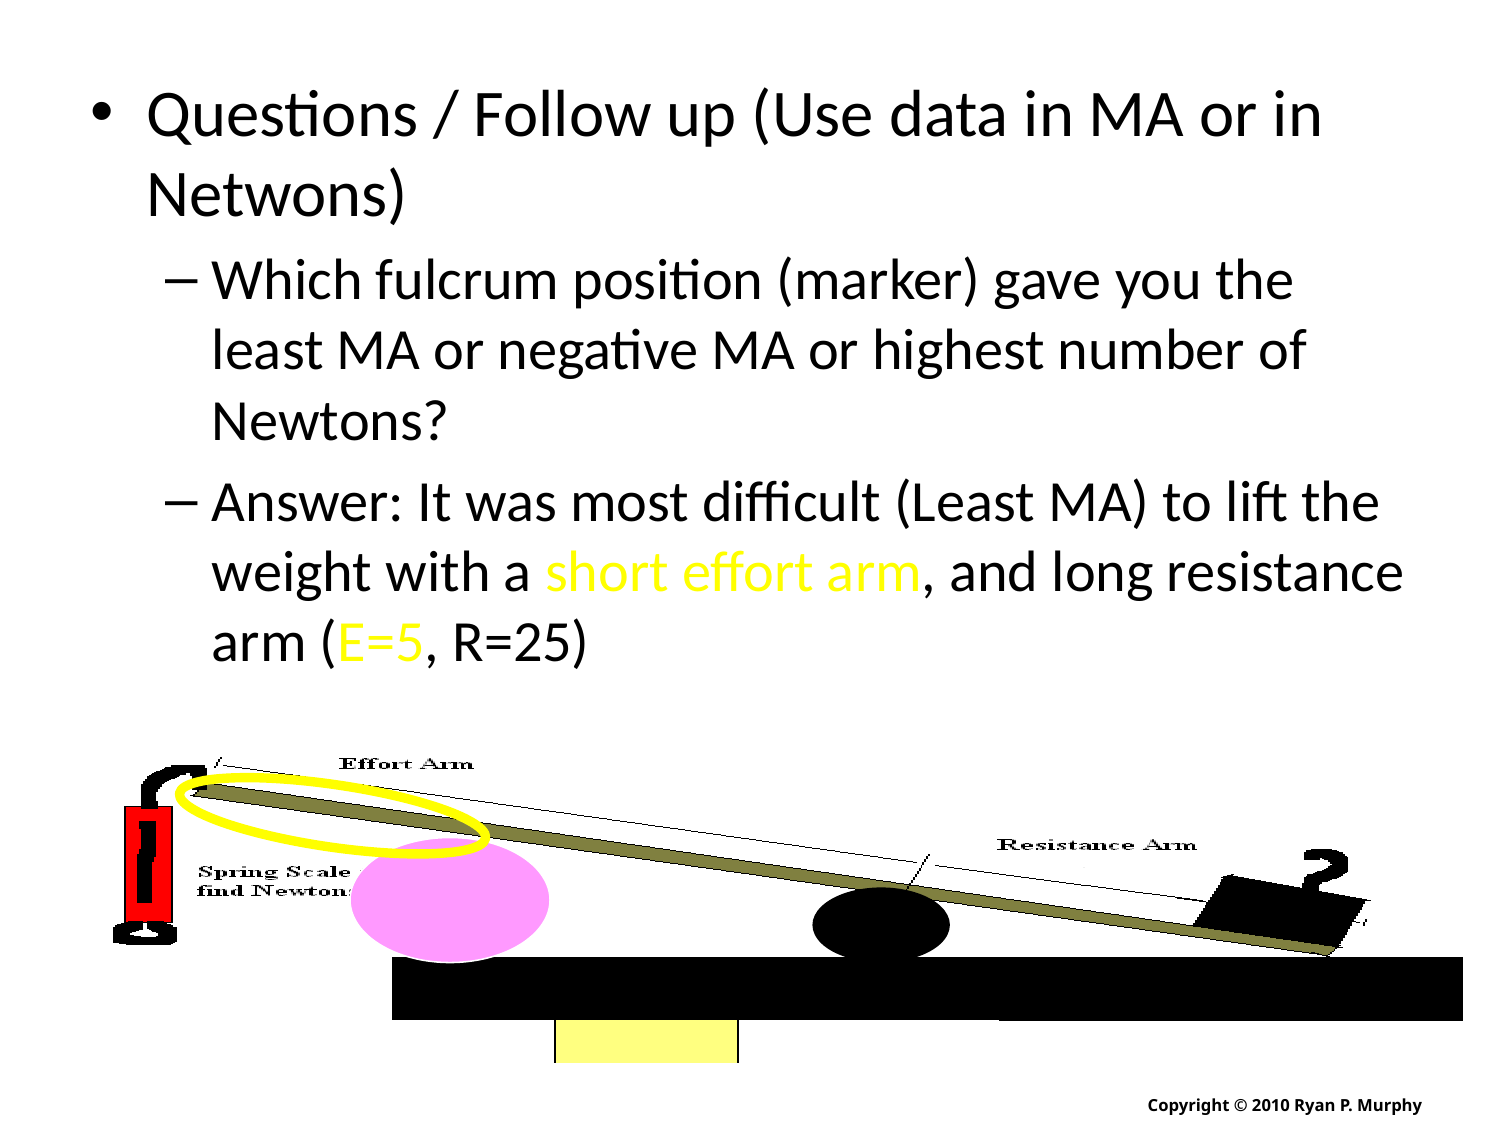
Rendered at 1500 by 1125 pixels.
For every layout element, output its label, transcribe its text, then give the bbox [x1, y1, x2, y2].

text_box Copyright © 2010 Ryan P. Murphy [937, 1087, 1438, 1123]
list Questions / Follow up (Use data in MA or in Netwons) Which fulcrum position (marker) gave you the least MA or negative MA or highest number of Newtons? Answer: It was most difficult (Least MA) to lift the weight with a short effort arm, and long resistance arm (E=5, R=25) [75, 62, 1425, 698]
picture [37, 699, 1463, 1063]
